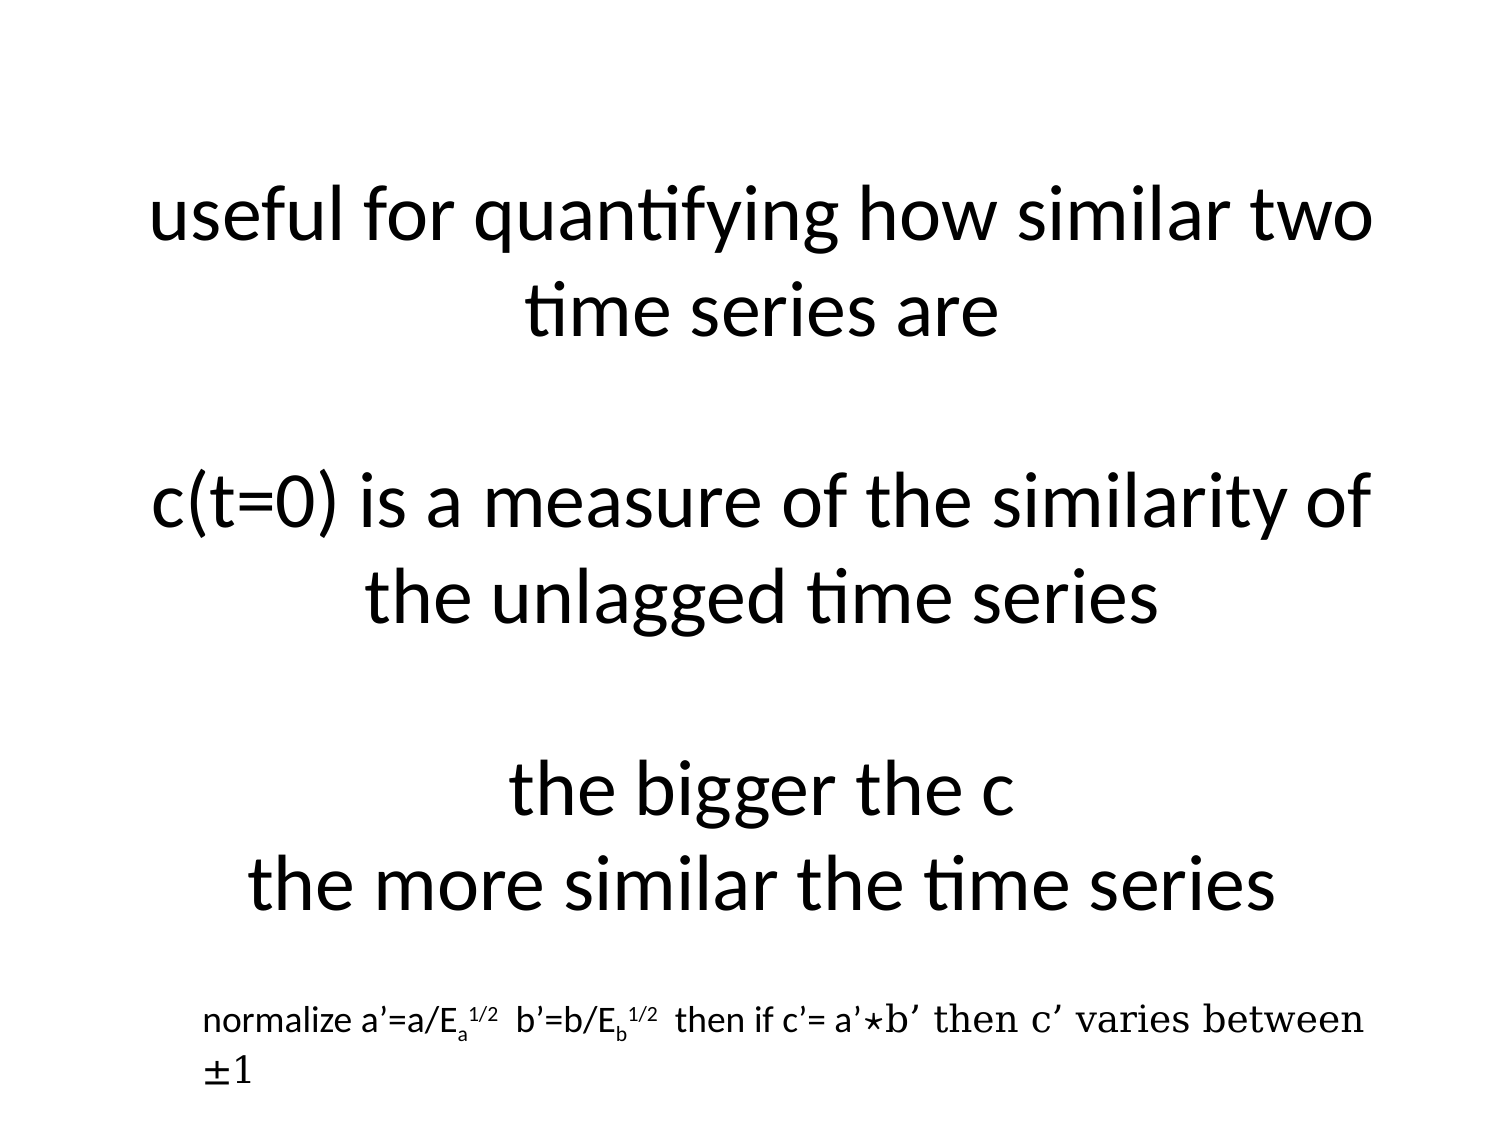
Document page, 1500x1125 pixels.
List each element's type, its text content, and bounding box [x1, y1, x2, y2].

text_box normalize a’=a/Ea1/2 b’=b/Eb1/2 then if c’= a’⋆b’ then c’ varies between ±1 [187, 987, 1400, 1099]
title useful for quantifying how similar two time series are c(t=0) is a measure of the similarity of the unlagged time series the bigger the c the more similar the time series [125, 149, 1400, 938]
